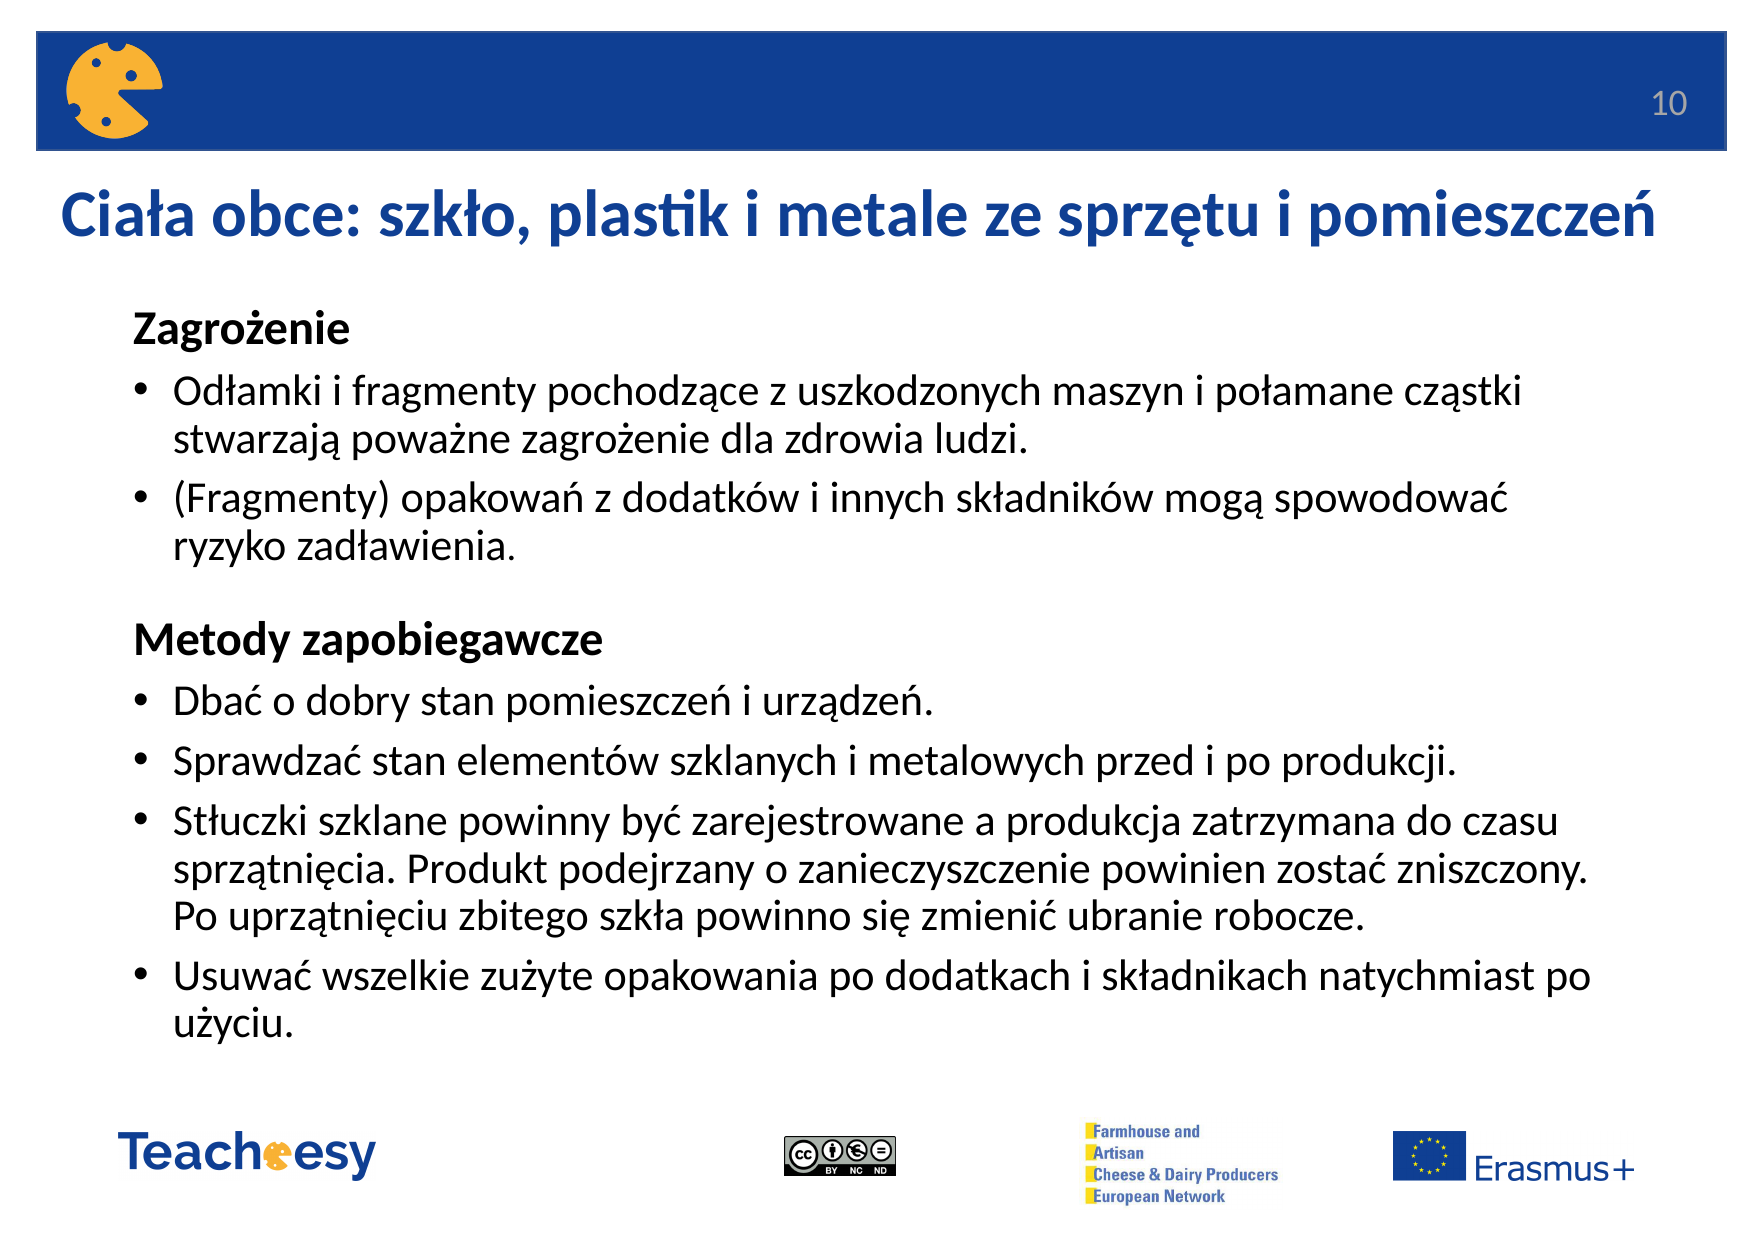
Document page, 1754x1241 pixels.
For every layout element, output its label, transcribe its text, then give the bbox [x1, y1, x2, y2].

picture [1079, 1117, 1283, 1210]
picture [784, 1136, 896, 1176]
picture [1393, 1131, 1634, 1181]
slide_number 10 [1606, 69, 1705, 113]
list Zagrożenie Odłamki i fragmenty pochodzące z uszkodzonych maszyn i połamane cząstki stwarzają poważne zagrożenie dla zdrowia ludzi. (Fragmenty) opakowań z dodatków i innych składników mogą spowodować ryzyko zadławienia. Metody zapobiegawcze Dbać o dobry stan pomieszczeń i urządzeń. Sprawdzać stan elementów szklanych i metalowych przed i po produkcji. Stłuczki szklane powinny być zarejestrowane a produkcja zatrzymana do czasu sprzątnięcia. Produkt podejrzany o zanieczyszczenie powinien zostać zniszczony. Po uprzątnięciu zbitego szkła powinno się zmienić ubranie robocze. Usuwać wszelkie zużyte opakowania po dodatkach i składnikach natychmiast po użyciu. [118, 295, 1631, 1076]
title Ciała obce: szkło, plastik i metale ze sprzętu i pomieszczeń [46, 171, 1682, 333]
picture [41, 17, 188, 164]
picture [118, 1131, 376, 1181]
